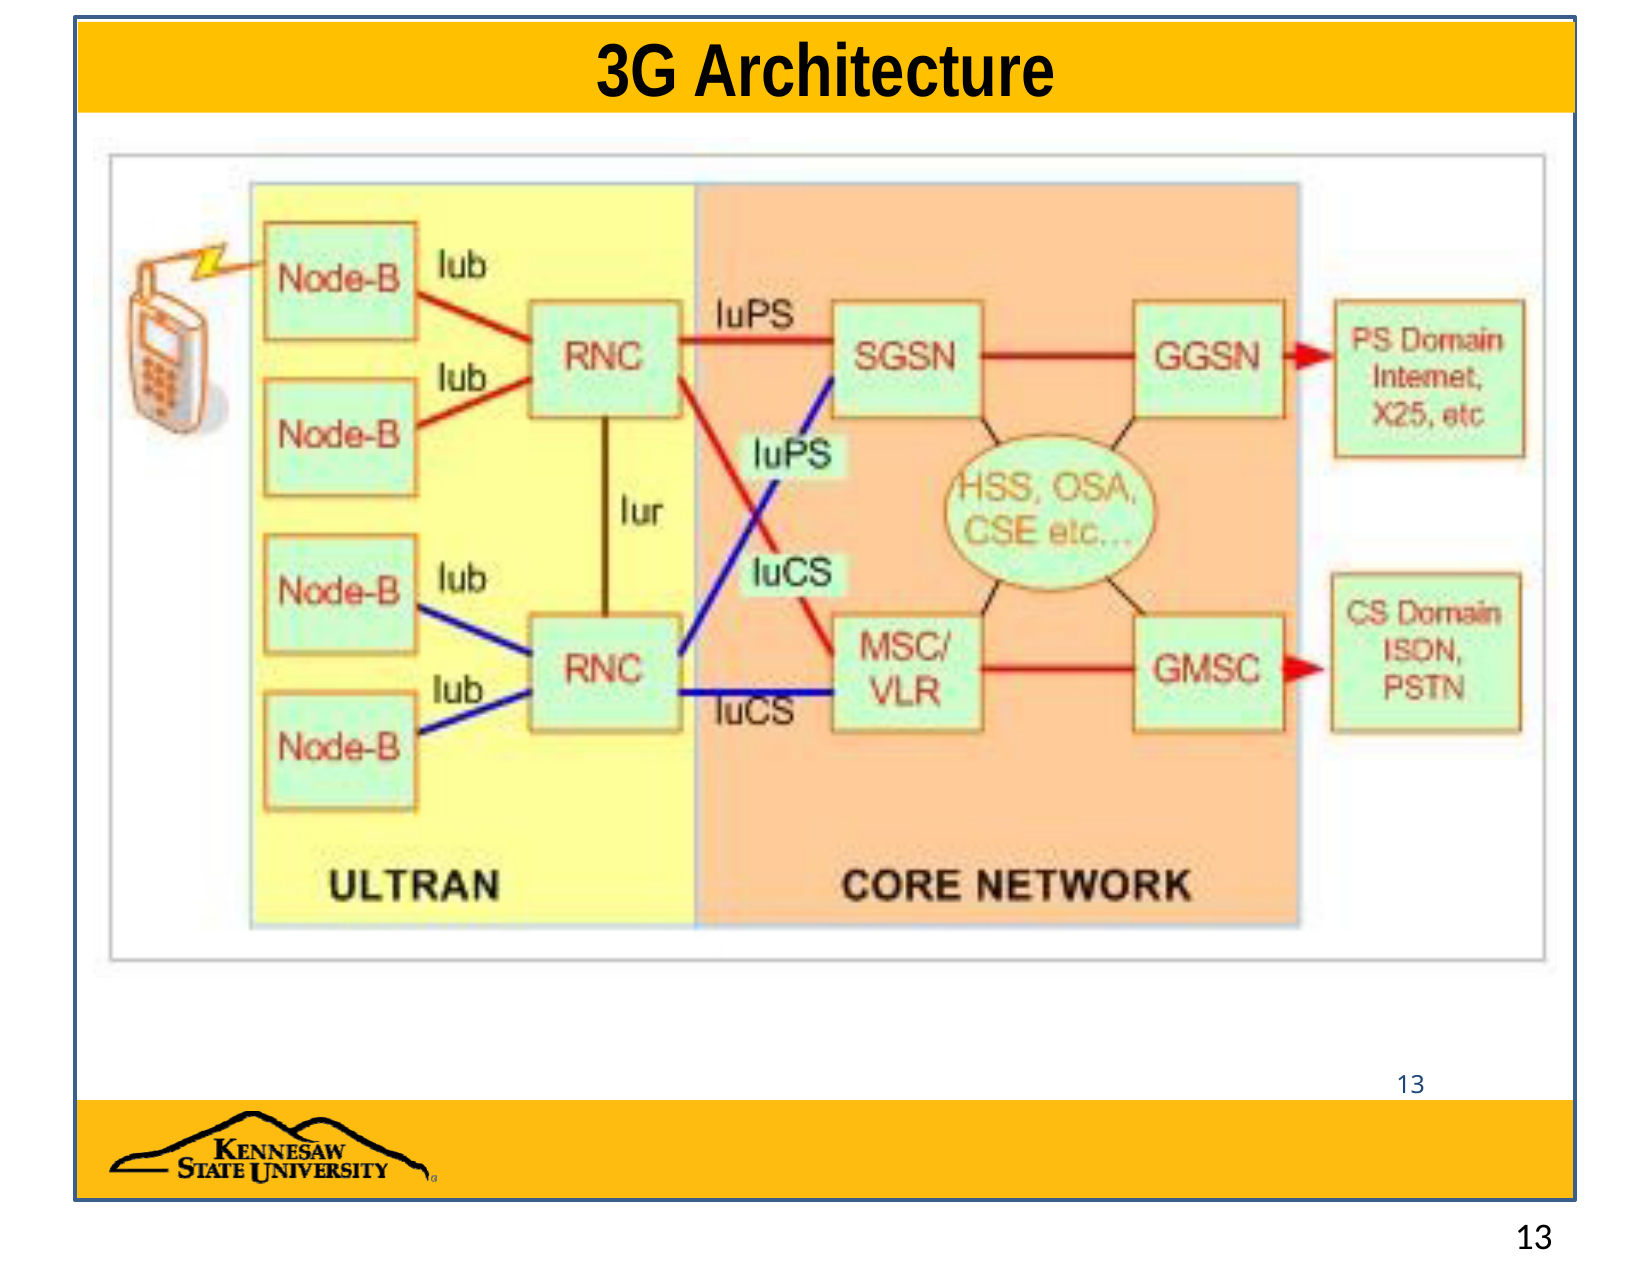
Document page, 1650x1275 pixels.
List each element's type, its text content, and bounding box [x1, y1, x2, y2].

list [92, 137, 1558, 978]
slide_number 13 [1299, 1042, 1425, 1103]
title 3G Architecture [77, 21, 1575, 113]
picture [108, 1111, 437, 1184]
